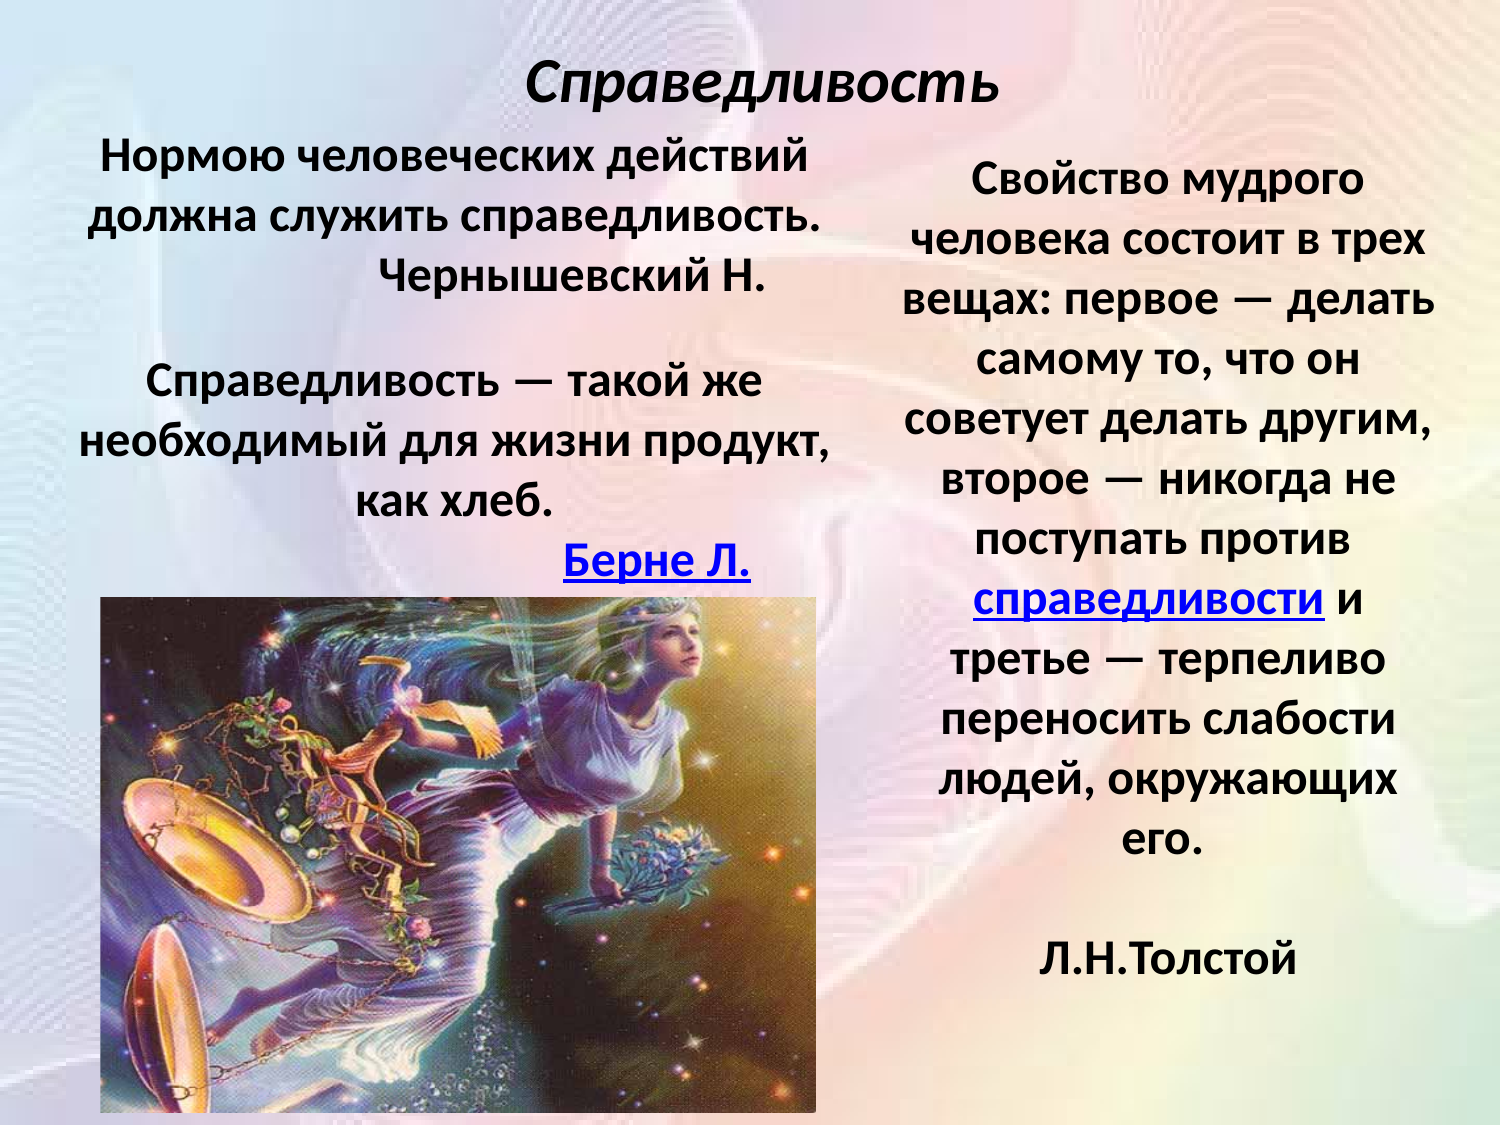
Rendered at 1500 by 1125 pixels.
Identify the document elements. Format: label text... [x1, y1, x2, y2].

text_box Нормою человеческих действий должна служить справедливость. Чернышевский Н. Справедливость — такой же необходимый для жизни продукт, как хлеб. Берне Л. [41, 113, 869, 594]
picture [0, 0, 1500, 1125]
text_box Свойство мудрого человека состоит в трех вещах: первое — делать самому то, что он советует делать другим, второе — никогда не поступать против справедливости и третье — терпеливо переносить слабости людей, окружающих его. Л.Н.Толстой [884, 136, 1453, 992]
title Справедливость [87, 30, 1438, 124]
